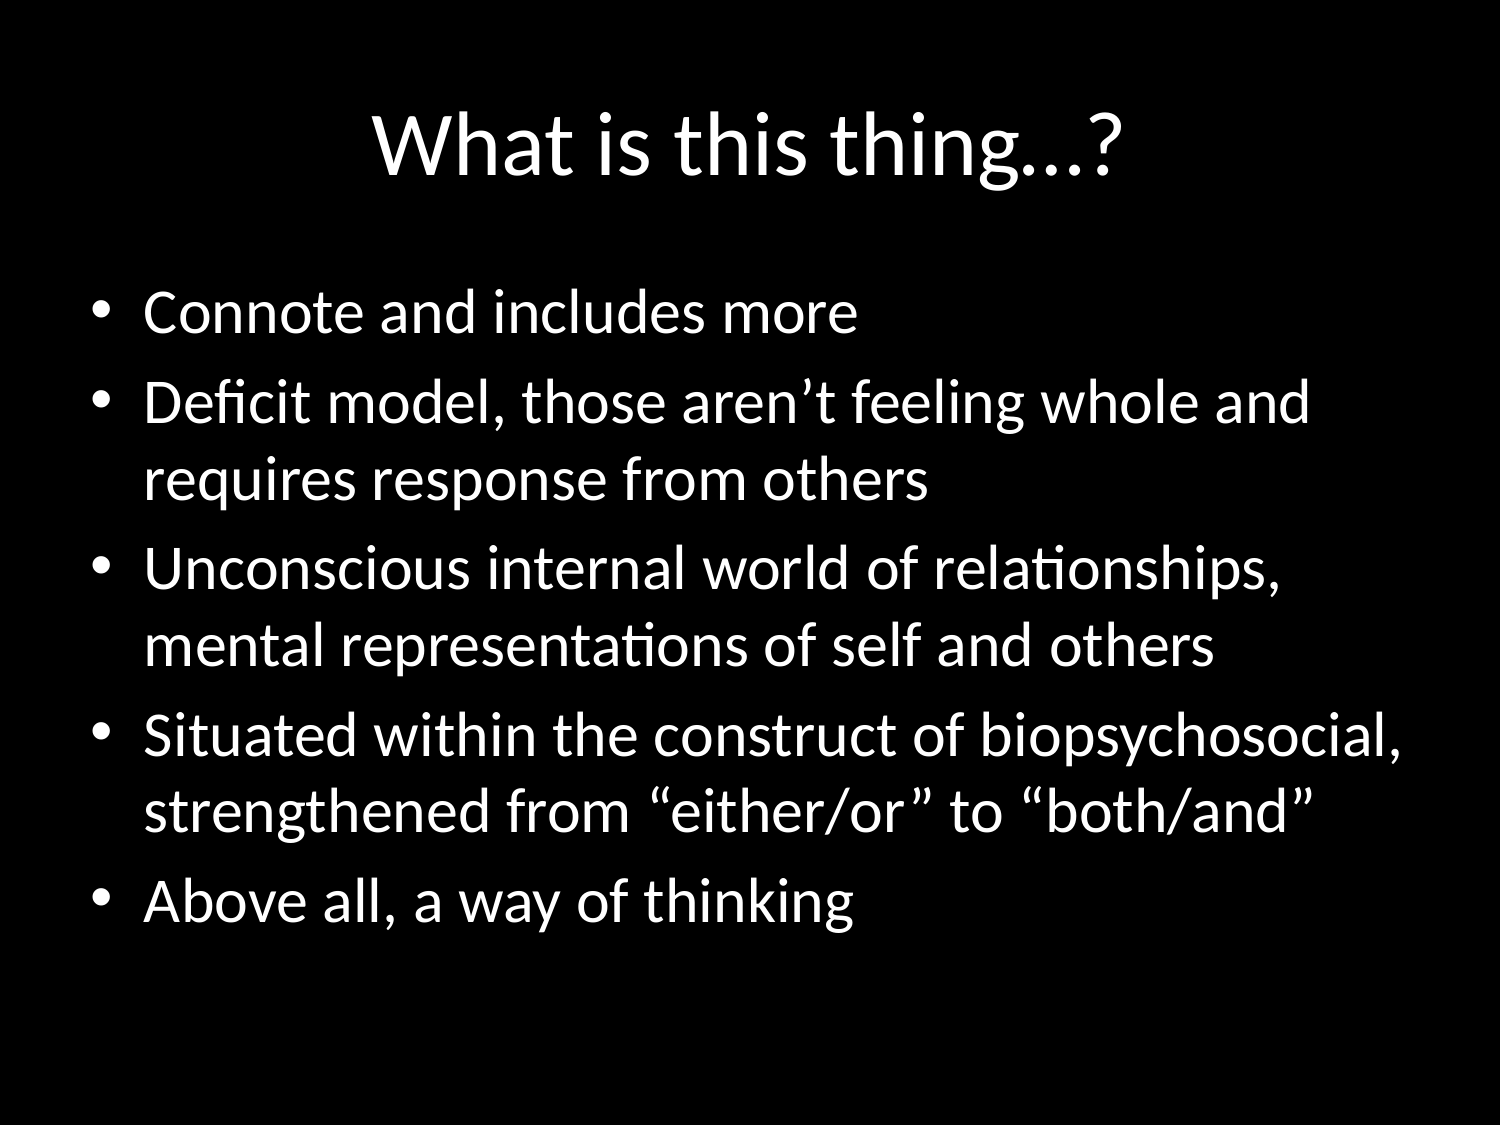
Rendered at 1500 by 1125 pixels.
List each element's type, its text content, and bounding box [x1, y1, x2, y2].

list Connote and includes more Deficit model, those aren’t feeling whole and requires response from others Unconscious internal world of relationships, mental representations of self and others Situated within the construct of biopsychosocial, strengthened from “either/or” to “both/and” Above all, a way of thinking [75, 262, 1425, 1005]
title What is this thing…? [75, 45, 1425, 233]
